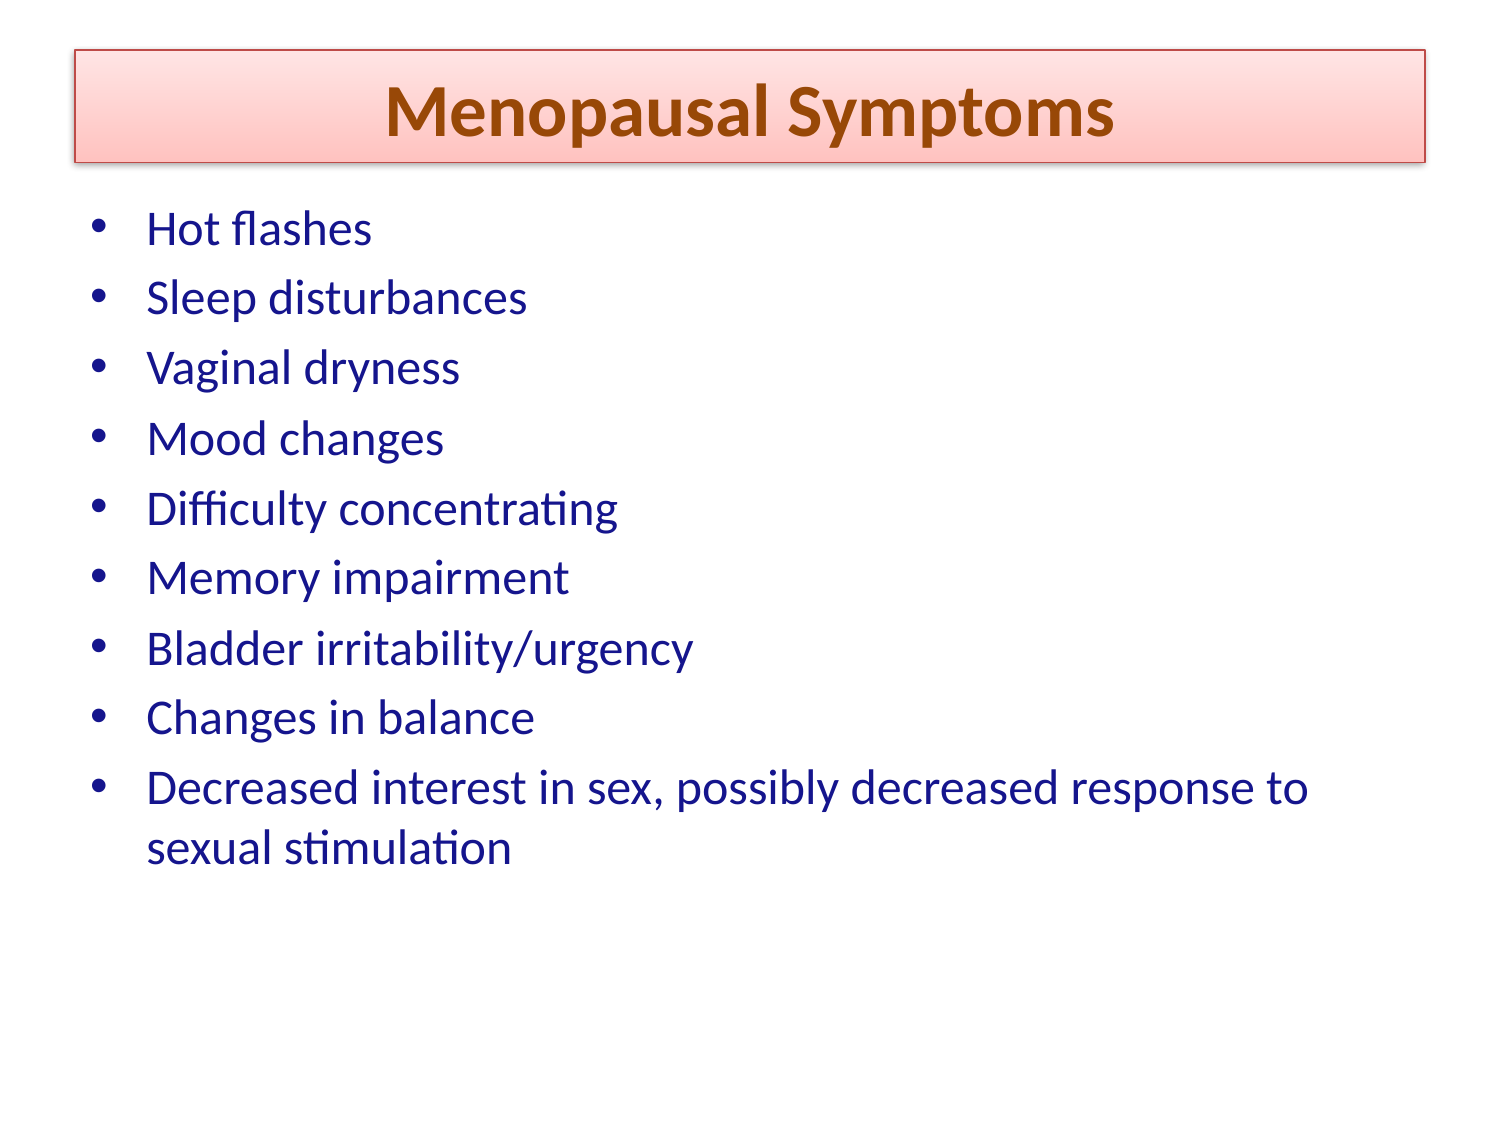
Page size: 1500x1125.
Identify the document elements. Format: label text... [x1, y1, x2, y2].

title Menopausal Symptoms [74, 49, 1426, 163]
list Hot flashes Sleep disturbances Vaginal dryness Mood changes Difficulty concentrating Memory impairment Bladder irritability/urgency Changes in balance Decreased interest in sex, possibly decreased response to sexual stimulation [75, 187, 1425, 1000]
